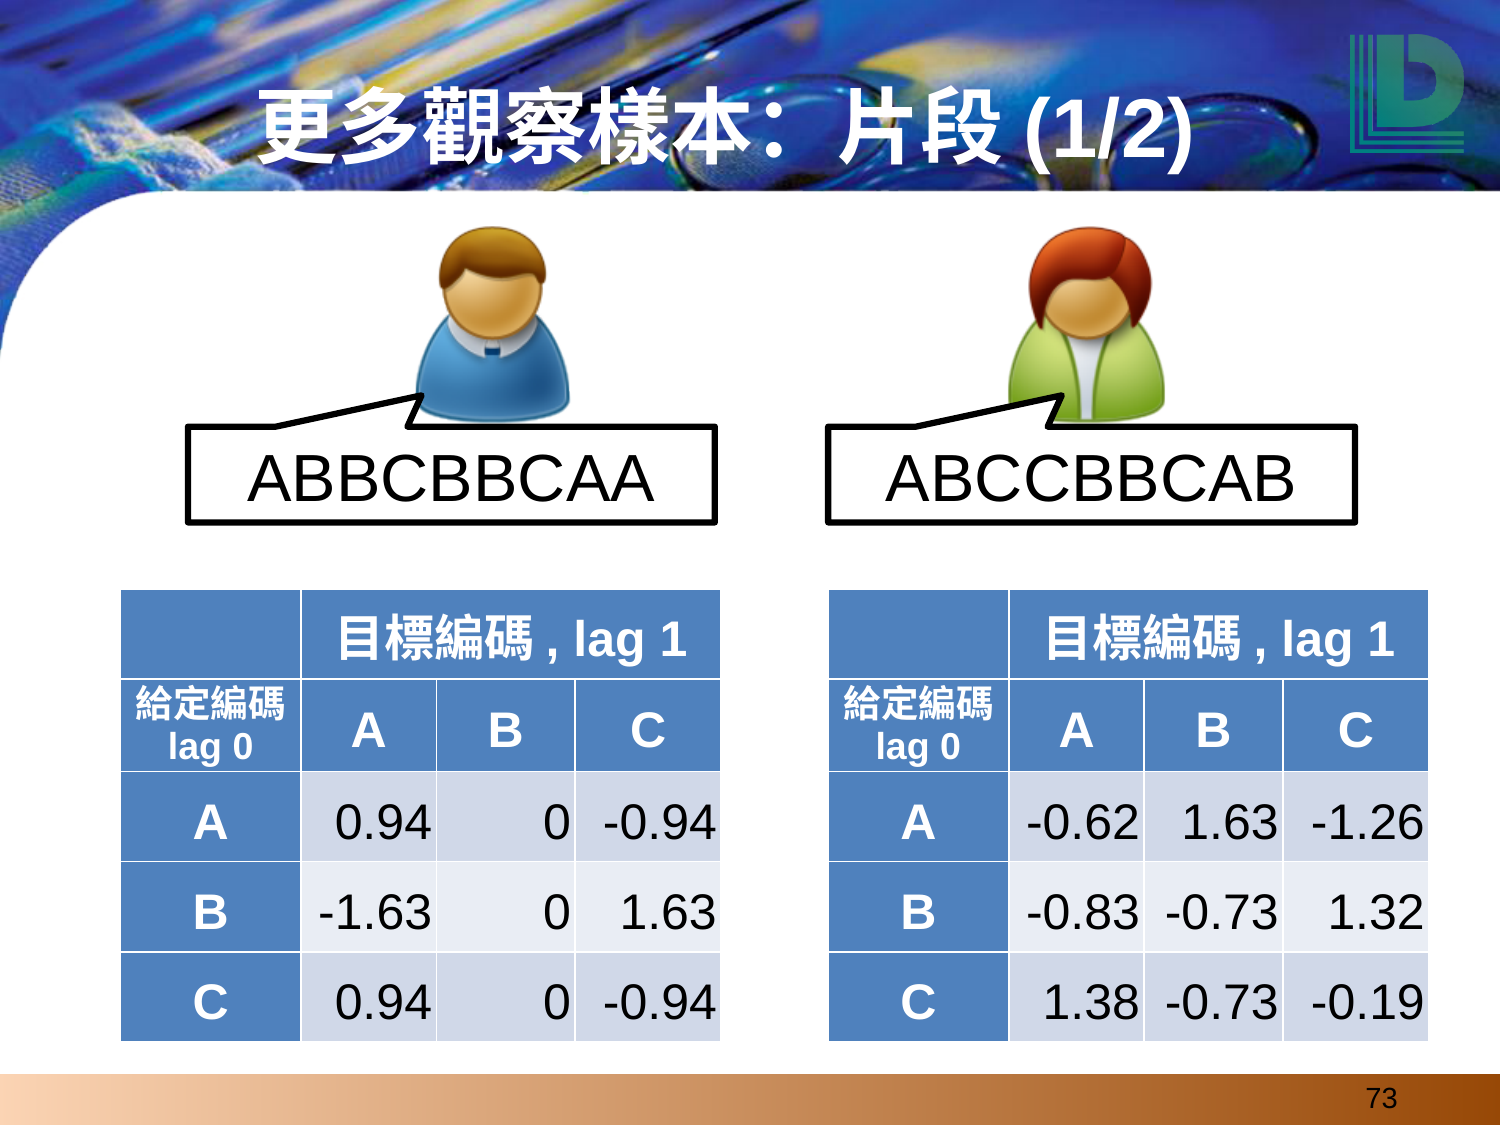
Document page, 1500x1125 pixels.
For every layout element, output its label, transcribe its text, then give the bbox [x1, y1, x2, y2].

slide_number ‹#› [1350, 1074, 1488, 1118]
table_cell C [121, 953, 300, 1041]
table_cell 0.94 [302, 772, 436, 861]
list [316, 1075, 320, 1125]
table_header 目標編碼, lag 1 [1010, 590, 1428, 678]
table_cell 1.63 [576, 862, 720, 951]
table_cell 0.94 [302, 953, 436, 1041]
table_cell B [829, 862, 1008, 951]
table_cell -0.83 [1010, 862, 1143, 951]
table_cell -0.73 [1145, 862, 1282, 951]
table_cell -1.26 [1284, 772, 1428, 861]
table_cell 2 [369, 1075, 373, 1125]
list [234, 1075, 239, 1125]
table_cell -0.73 [1145, 953, 1282, 1041]
table_cell A [121, 772, 300, 861]
table_cell -0.19 [1284, 953, 1428, 1041]
table_cell 1.38 [1010, 953, 1143, 1041]
table_cell -1.63 [302, 862, 436, 951]
table_cell C [1284, 680, 1428, 771]
table_cell A [302, 680, 436, 771]
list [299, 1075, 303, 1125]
table_cell 0 [437, 953, 574, 1041]
table_cell B [1145, 680, 1282, 771]
table_cell 給定編碼 lag 0 [829, 680, 1008, 771]
text_box ABCCBBCAB [828, 411, 1356, 523]
table_cell 1.63 [1145, 772, 1282, 861]
table_cell B [121, 862, 300, 951]
table_header [121, 590, 300, 678]
table_cell A [829, 772, 1008, 861]
picture [0, 0, 1500, 426]
table_cell -0.94 [576, 772, 720, 861]
table_cell C [576, 680, 720, 771]
table_cell B [437, 680, 574, 771]
table_cell 0 [437, 862, 574, 951]
text_box ABBCBBCAA [187, 401, 715, 523]
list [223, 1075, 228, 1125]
table_header 目標編碼, lag 1 [302, 590, 720, 678]
table_cell 給定編碼 lag 0 [121, 680, 300, 771]
table_cell C [829, 953, 1008, 1041]
table_cell -0.62 [1010, 772, 1143, 861]
table_cell 0 [437, 772, 574, 861]
table_cell A [1010, 680, 1143, 771]
table_cell -0.94 [576, 953, 720, 1041]
title 更多觀察樣本：片段(1/2) [137, 93, 1313, 190]
table_header [829, 590, 1008, 678]
table_cell 1.32 [1284, 862, 1428, 951]
